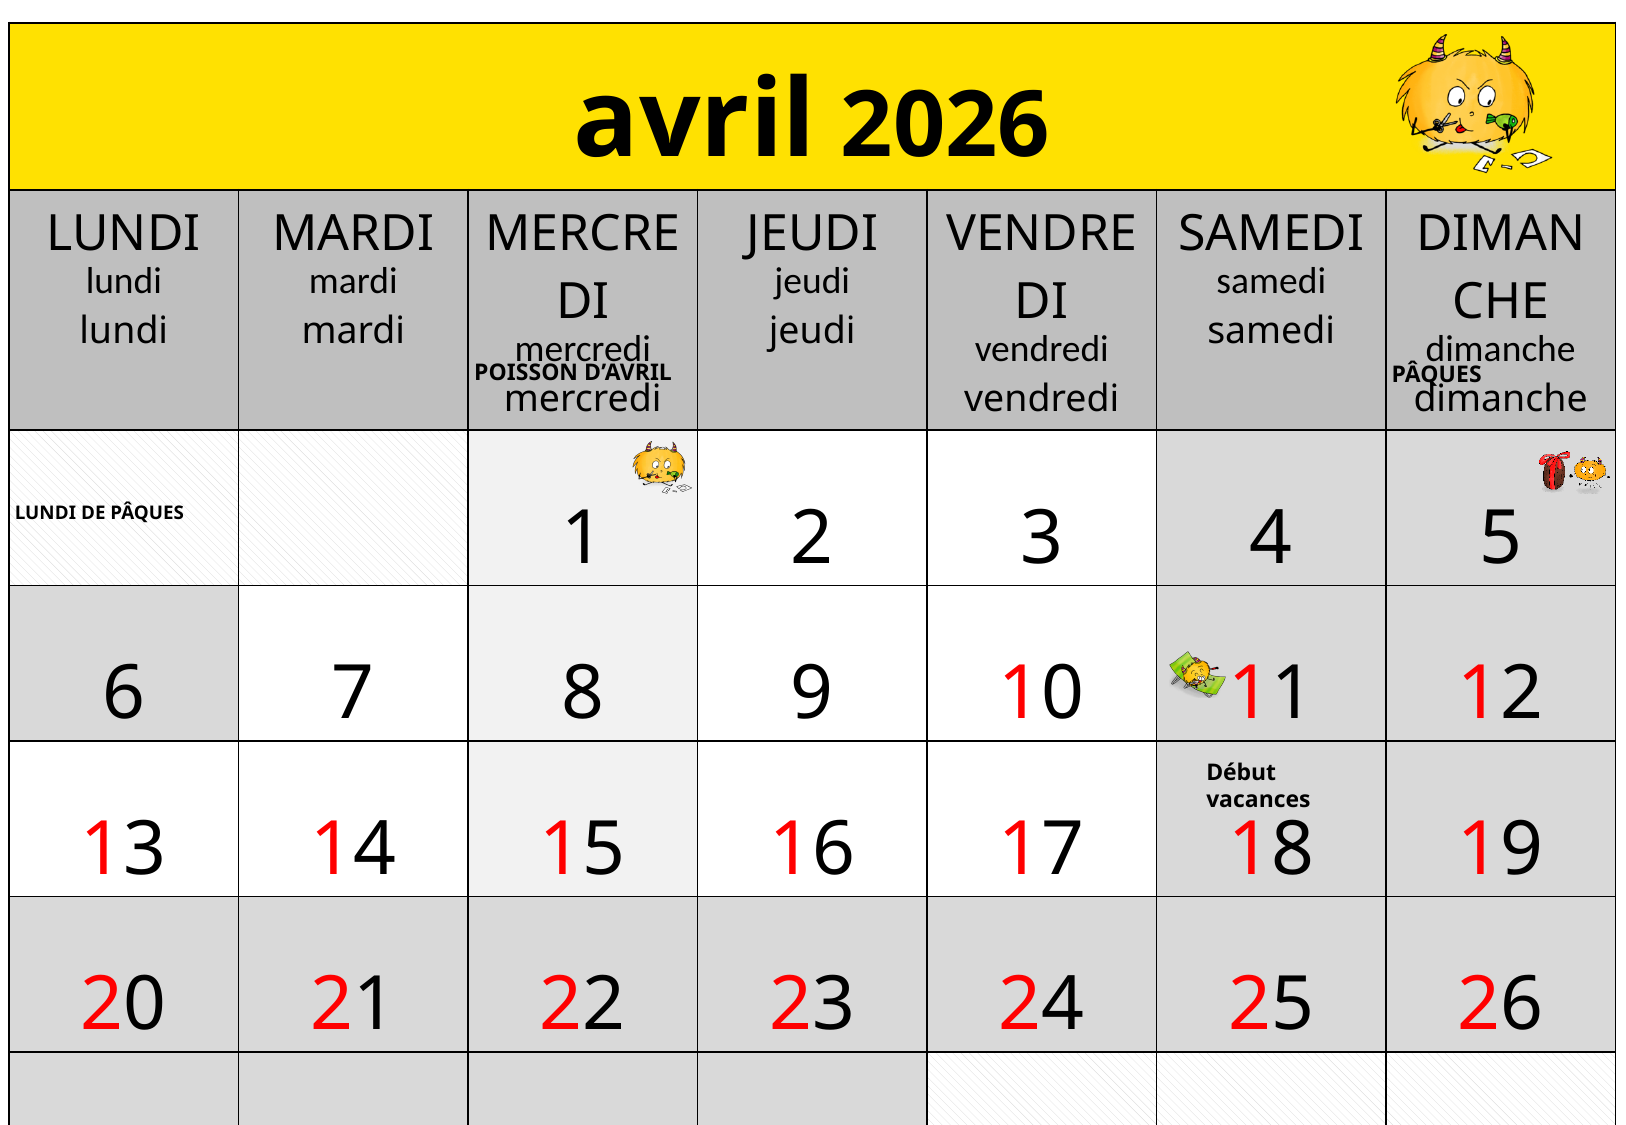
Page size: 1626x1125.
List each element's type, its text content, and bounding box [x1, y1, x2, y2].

table_cell MERCREDI mercredi mercredi [469, 191, 697, 349]
table_cell JEUDI jeudi jeudi [698, 191, 926, 429]
table_cell 21 [239, 897, 467, 1051]
table_cell 8 [469, 586, 697, 740]
table_cell DIMANCHE dimanche dimanche [1387, 191, 1615, 429]
text_box Début vacances [1191, 749, 1398, 820]
table_cell 1 [469, 431, 697, 585]
table_cell 16 [698, 742, 926, 896]
table_cell 10 [928, 586, 1156, 740]
table_header avril 2026 [10, 24, 1615, 189]
table_cell SAMEDI samedi samedi [1157, 191, 1385, 429]
table_cell 24 [928, 897, 1156, 1051]
table_cell [928, 1053, 1156, 1125]
table_cell VENDREDI vendredi vendredi [928, 191, 1156, 429]
table_cell 25 [1157, 897, 1385, 1051]
table_cell [239, 431, 467, 585]
table_cell 15 [469, 742, 697, 896]
table_cell 5 [1387, 431, 1615, 585]
picture [630, 440, 696, 495]
table_cell 28 [239, 1053, 467, 1125]
table_cell 19 [1387, 742, 1615, 896]
table_cell 29 [469, 1053, 697, 1125]
table_cell LUNDI lundi lundi [10, 191, 238, 429]
table_cell 30 [698, 1053, 926, 1125]
table_cell 22 [469, 897, 697, 1051]
table_cell 18 [1157, 742, 1385, 896]
text_box PÂQUES [1376, 351, 1529, 395]
table_cell 26 [1387, 897, 1615, 1051]
text_box POISSON D’AVRIL [459, 349, 739, 393]
table_cell 20 [10, 897, 238, 1051]
table_cell 12 [1387, 586, 1615, 740]
table_cell 2 [698, 431, 926, 585]
table_cell [1157, 1053, 1385, 1125]
table_cell 14 [239, 742, 467, 896]
table_cell 27 [10, 1053, 238, 1125]
table_cell 23 [698, 897, 926, 1051]
picture [1534, 448, 1612, 495]
table_cell 11 [1157, 586, 1385, 740]
table_cell 9 [698, 586, 926, 740]
text_box LUNDI DE PÂQUES [0, 493, 224, 532]
table_cell [10, 431, 238, 585]
table_cell MARDI mardi mardi [239, 191, 467, 429]
picture [1168, 650, 1227, 698]
picture [1389, 34, 1560, 174]
table_cell 13 [10, 742, 238, 896]
table_cell 4 [1157, 431, 1385, 585]
table_cell MERCREDI mercredi mercredi [469, 393, 697, 429]
table_cell 3 [928, 431, 1156, 585]
table_cell 6 [10, 586, 238, 740]
table_cell 17 [928, 742, 1156, 896]
table_cell 7 [239, 586, 467, 740]
table_cell [1387, 1053, 1615, 1125]
